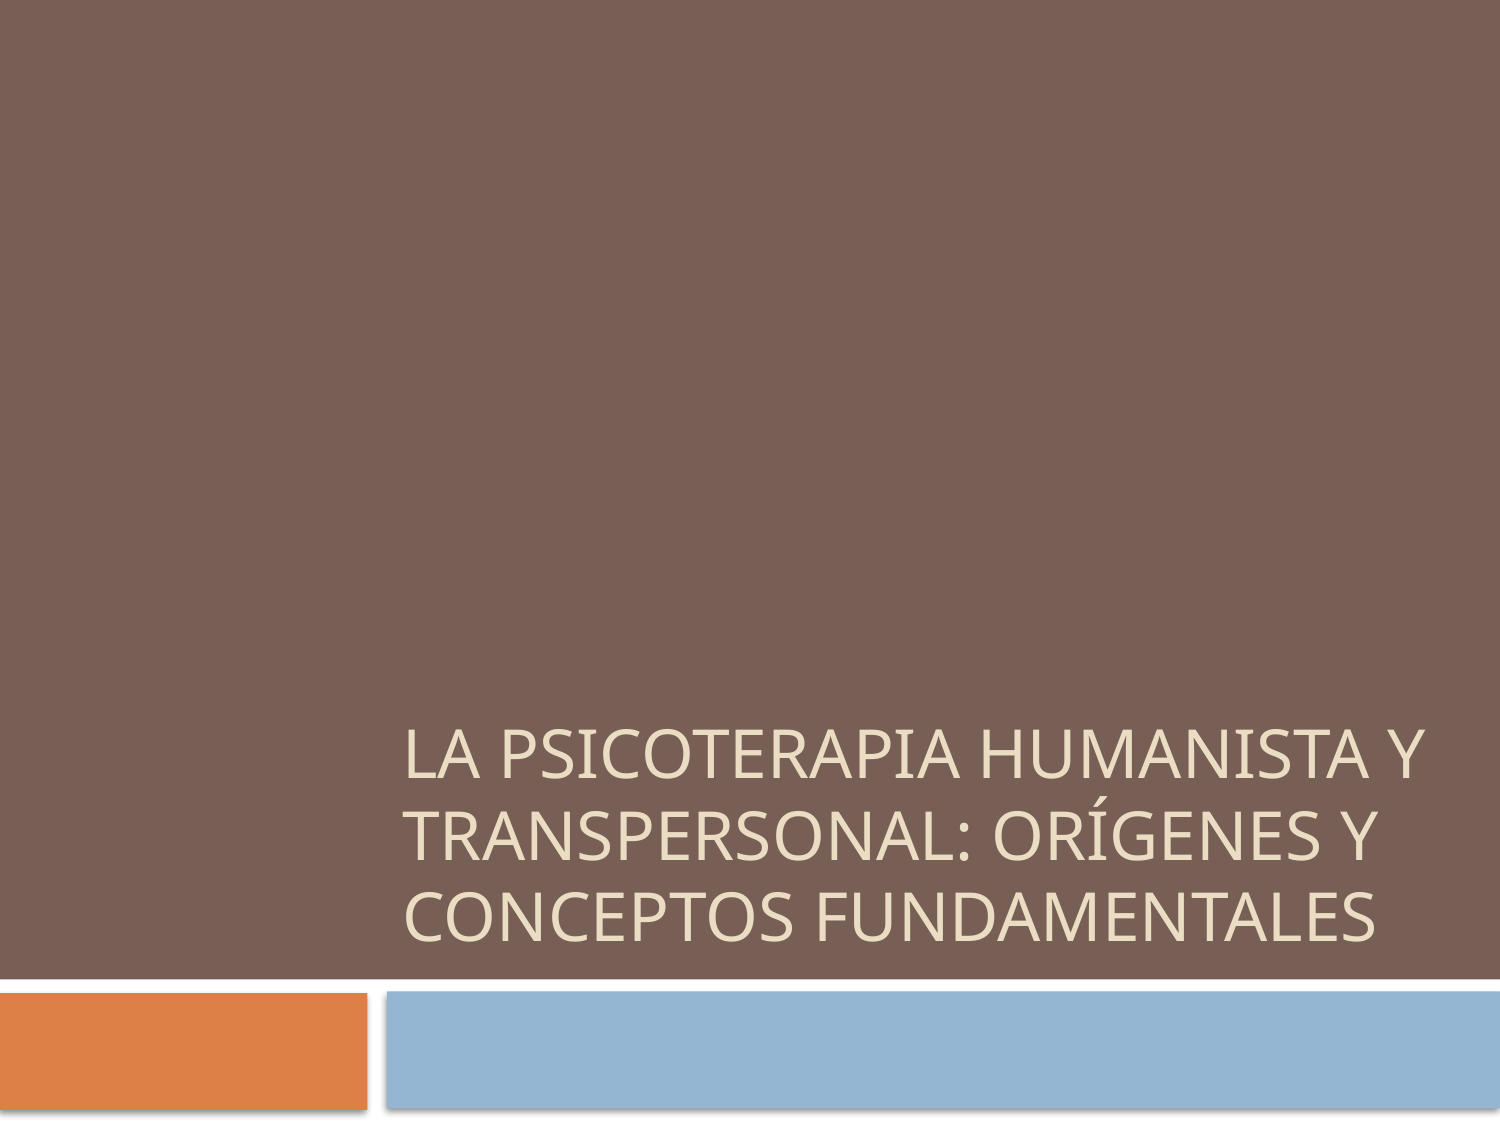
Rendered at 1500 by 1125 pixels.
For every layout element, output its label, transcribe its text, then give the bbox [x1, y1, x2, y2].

title La psicoterapia humanista y transpersonal: orígenes y conceptos fundamentales [387, 662, 1450, 963]
